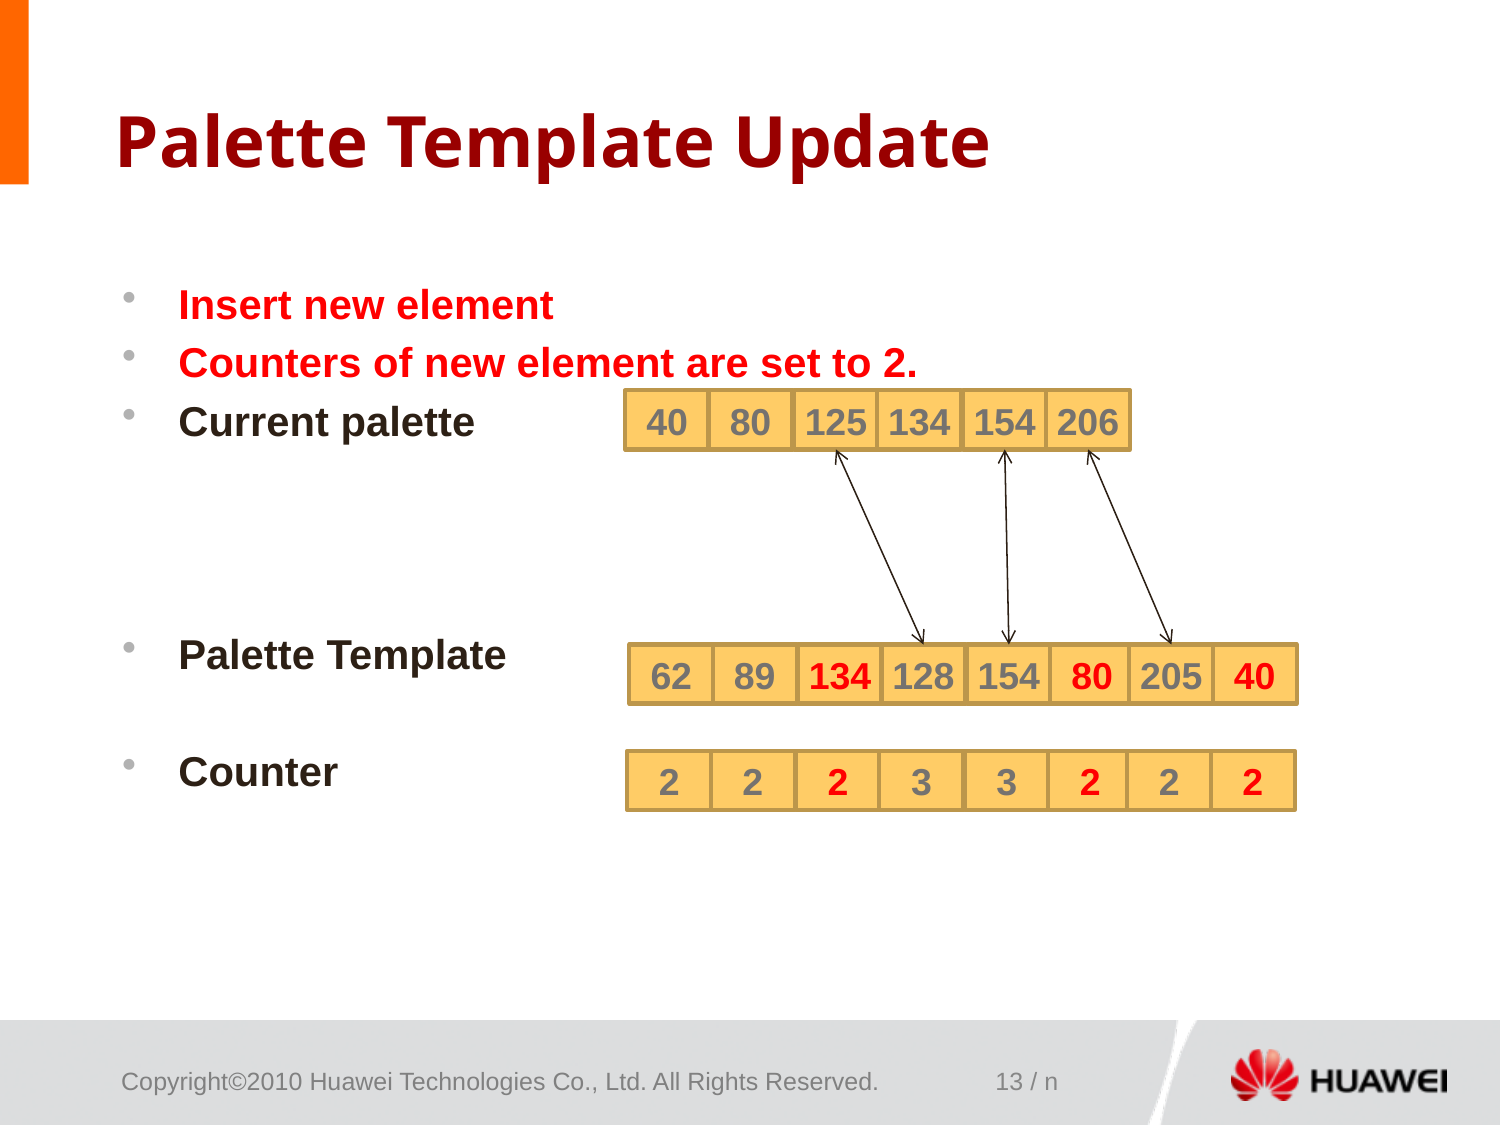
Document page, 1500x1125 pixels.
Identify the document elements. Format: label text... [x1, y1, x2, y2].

text_box 2 [625, 749, 709, 812]
text_box 206 [1044, 388, 1132, 452]
text_box 154 [961, 388, 1044, 452]
picture [0, 1020, 1500, 1125]
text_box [835, 449, 924, 645]
text_box 89 [711, 642, 796, 706]
text_box 40 [623, 388, 706, 452]
text_box 80 [706, 388, 792, 452]
text_box 40 [1211, 642, 1299, 706]
text_box 3 [963, 749, 1047, 812]
text_box 2 [794, 749, 877, 812]
text_box 134 [796, 642, 879, 706]
text_box 2 [1125, 749, 1209, 812]
text_box 62 [627, 642, 711, 706]
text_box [1087, 449, 1172, 645]
text_box 2 [1046, 749, 1125, 812]
text_box 80 [1048, 642, 1127, 706]
text_box 205 [1127, 642, 1211, 706]
text_box 128 [879, 642, 965, 706]
text_box 154 [965, 642, 1048, 706]
text_box 3 [877, 749, 963, 812]
title Palette Template Update [99, 45, 1447, 233]
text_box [1004, 449, 1010, 645]
text_box 134 [875, 388, 961, 452]
text_box 2 [1209, 749, 1297, 812]
text_box 2 [709, 749, 794, 812]
list Insert new element Counters of new element are set to 2. Current palette Palette Template Counter [107, 270, 1447, 947]
text_box 125 [792, 388, 875, 452]
